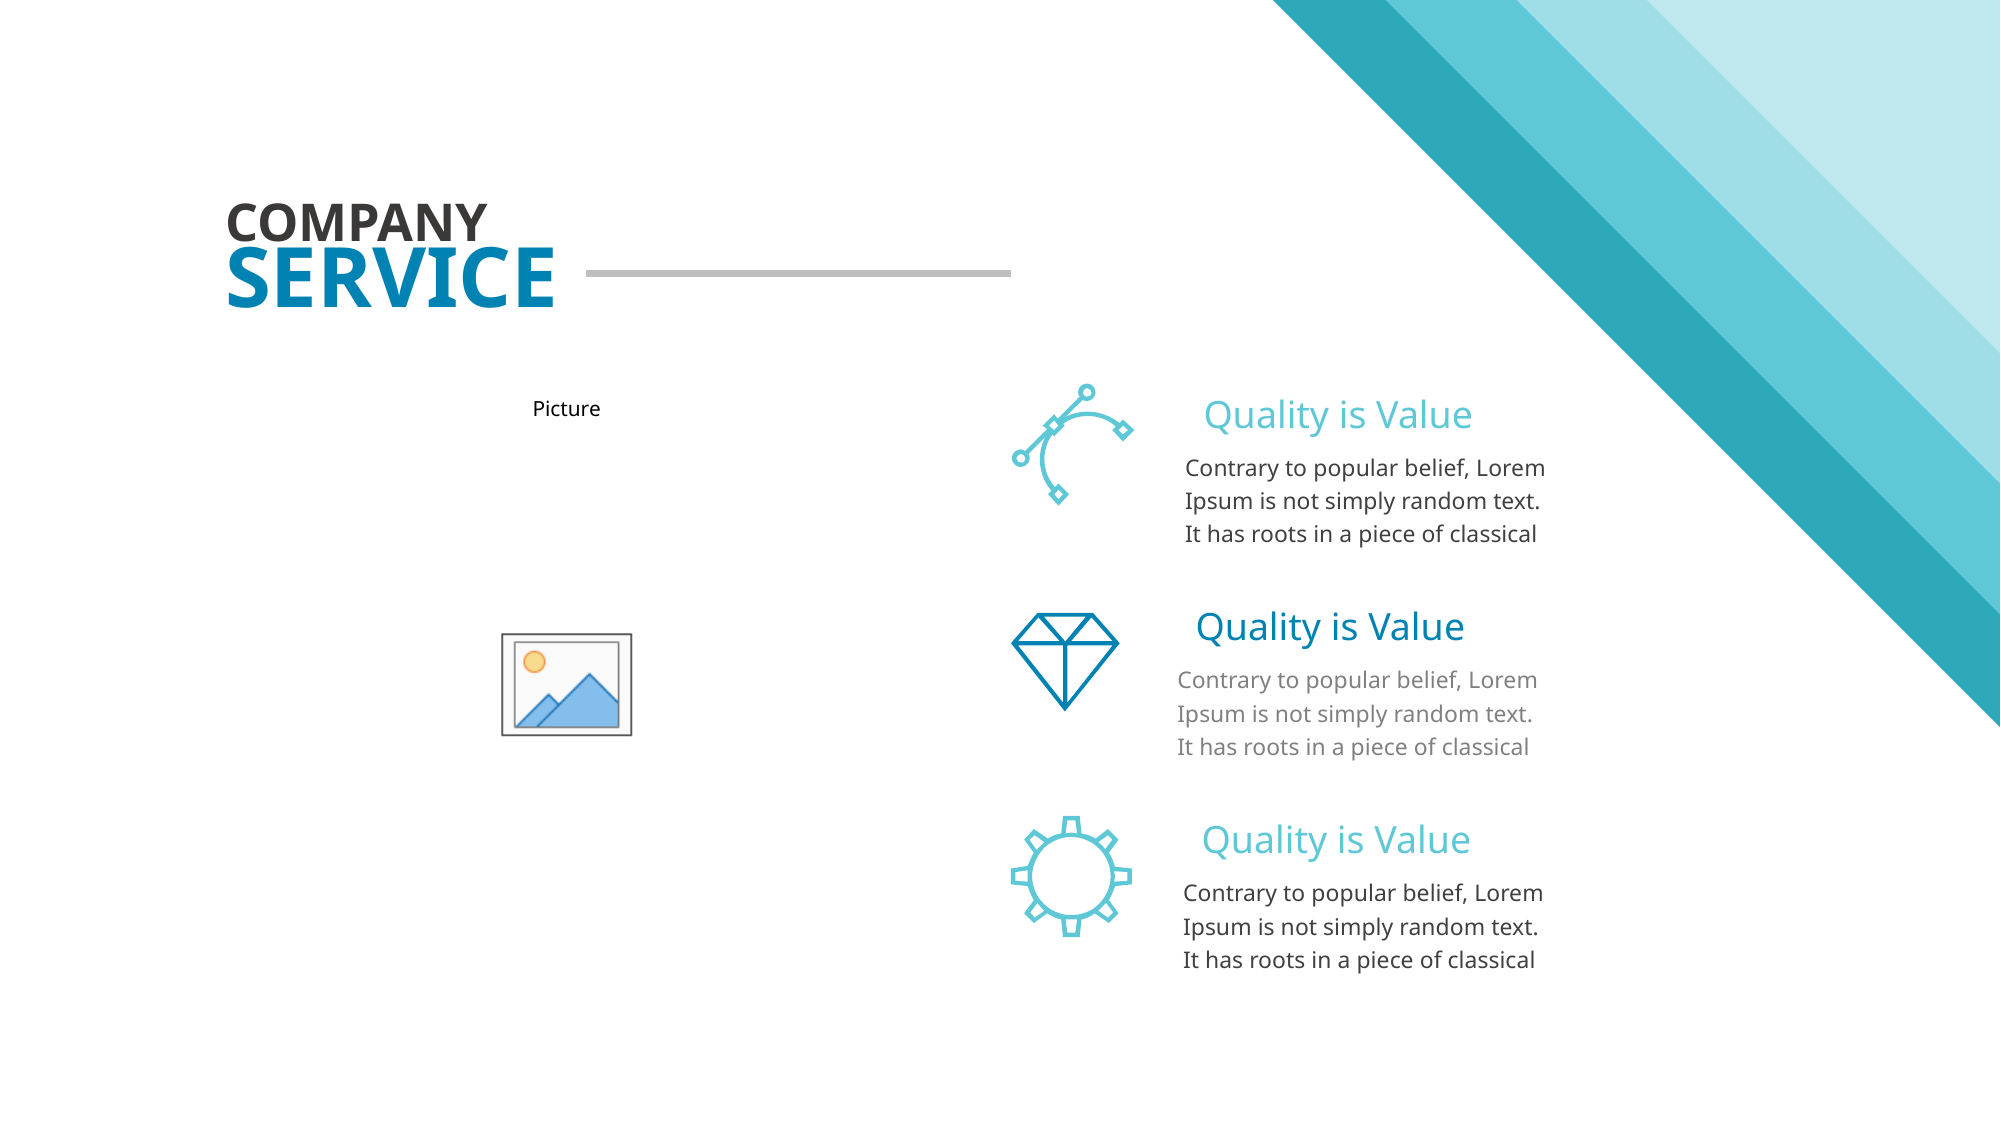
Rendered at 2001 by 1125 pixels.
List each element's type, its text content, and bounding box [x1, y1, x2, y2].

picture [237, 387, 896, 982]
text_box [1170, 383, 1565, 557]
text_box [1645, 0, 2000, 355]
text_box COMPANY SERVICE [210, 171, 744, 332]
text_box [1271, 0, 2000, 729]
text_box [1162, 595, 1557, 769]
text_box [1010, 815, 1132, 938]
text_box [1011, 612, 1120, 712]
text_box [380, 225, 1158, 866]
text_box [1385, 0, 2000, 615]
text_box [1515, 0, 2000, 485]
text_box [1168, 808, 1563, 982]
text_box [1011, 383, 1135, 506]
